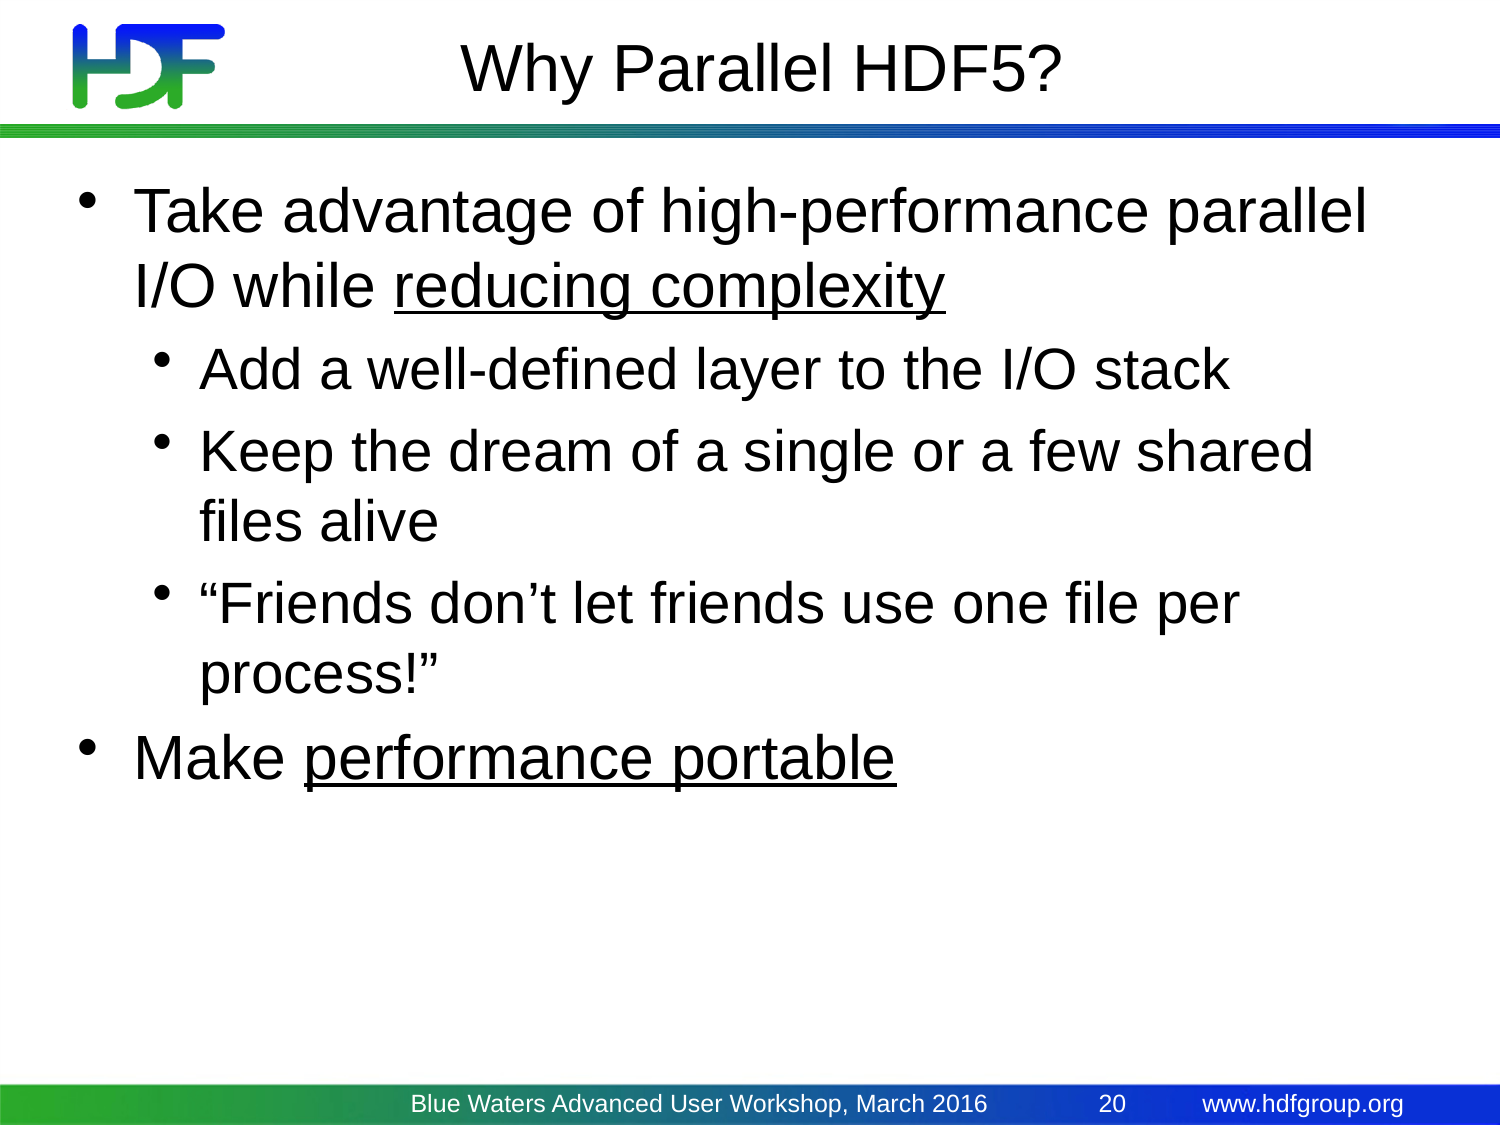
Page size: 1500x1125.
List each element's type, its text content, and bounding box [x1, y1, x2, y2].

title Why Parallel HDF5? [187, 24, 1338, 113]
picture [0, 0, 1500, 1125]
footer Blue Waters Advanced User Workshop, March 2016 [374, 1087, 1026, 1125]
list Take advantage of high-performance parallel I/O while reducing complexity Add a well-defined layer to the I/O stack Keep the dream of a single or a few shared files alive “Friends don’t let friends use one file per process!” Make performance portable [62, 162, 1450, 1063]
slide_number 20 [1049, 1087, 1176, 1125]
